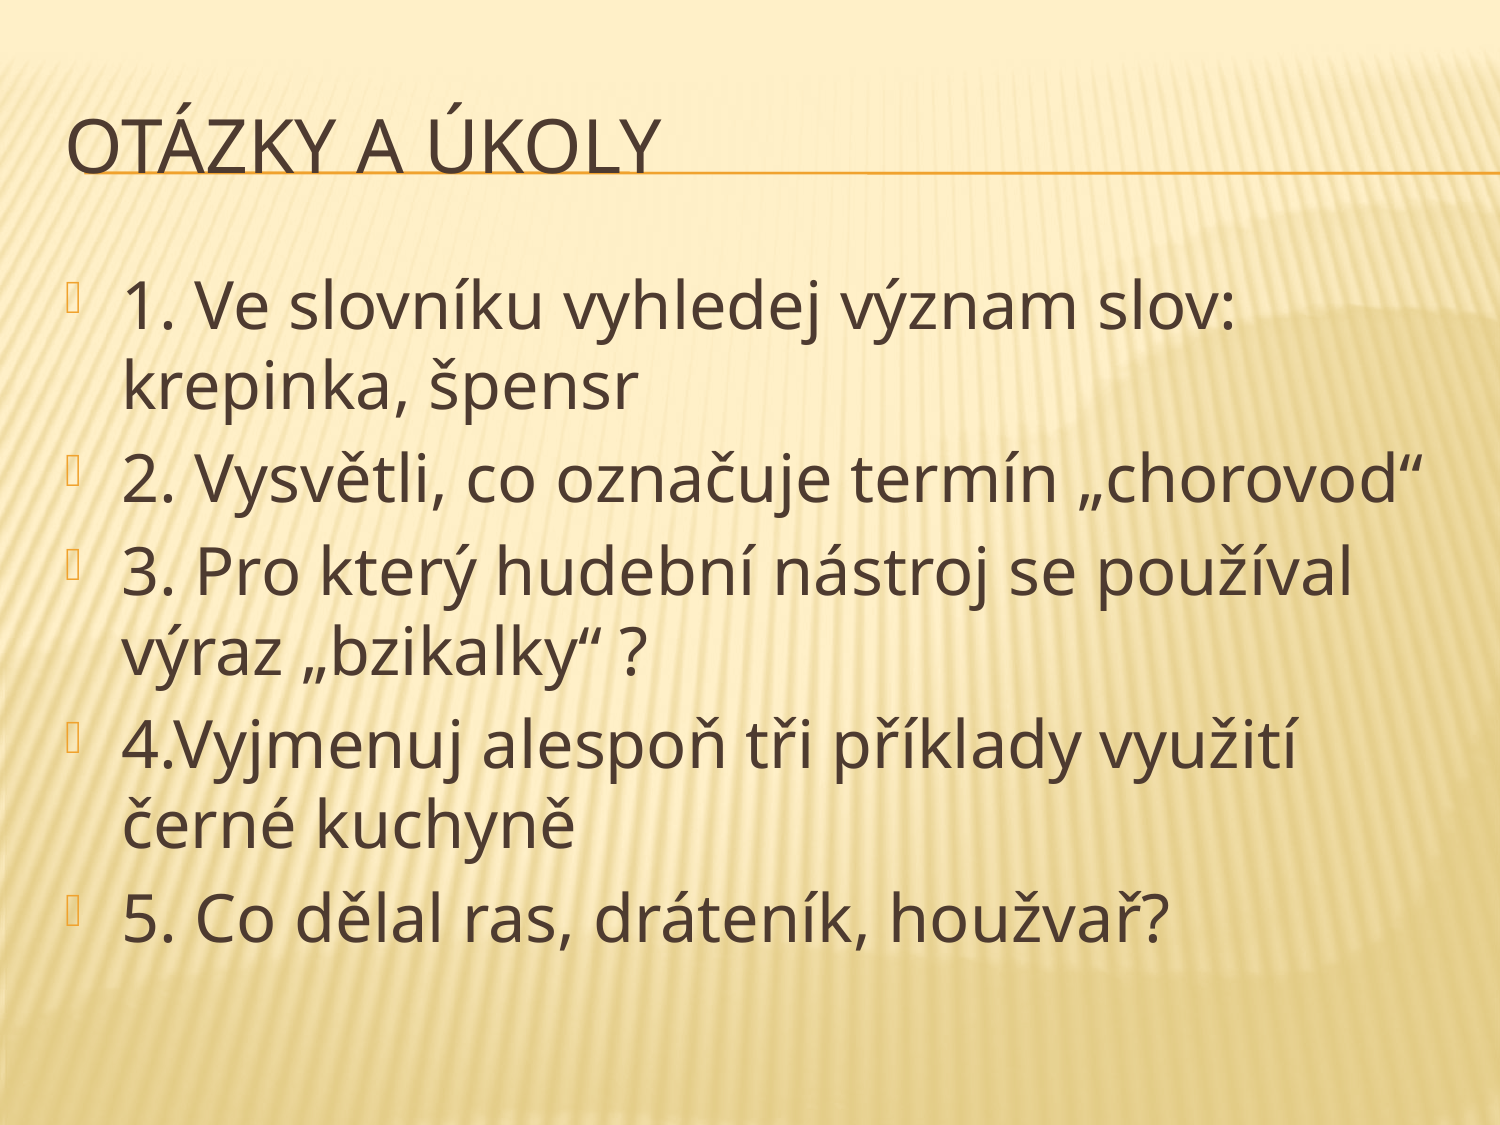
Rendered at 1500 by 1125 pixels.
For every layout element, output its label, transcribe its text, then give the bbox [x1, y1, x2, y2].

title Otázky a úkoly [50, 75, 1475, 213]
list 1. Ve slovníku vyhledej význam slov: krepinka, špensr 2. Vysvětli, co označuje termín „chorovod“ 3. Pro který hudební nástroj se používal výraz „bzikalky“ ? 4.Vyjmenuj alespoň tři příklady využití černé kuchyně 5. Co dělal ras, dráteník, houžvař? [49, 254, 1476, 998]
